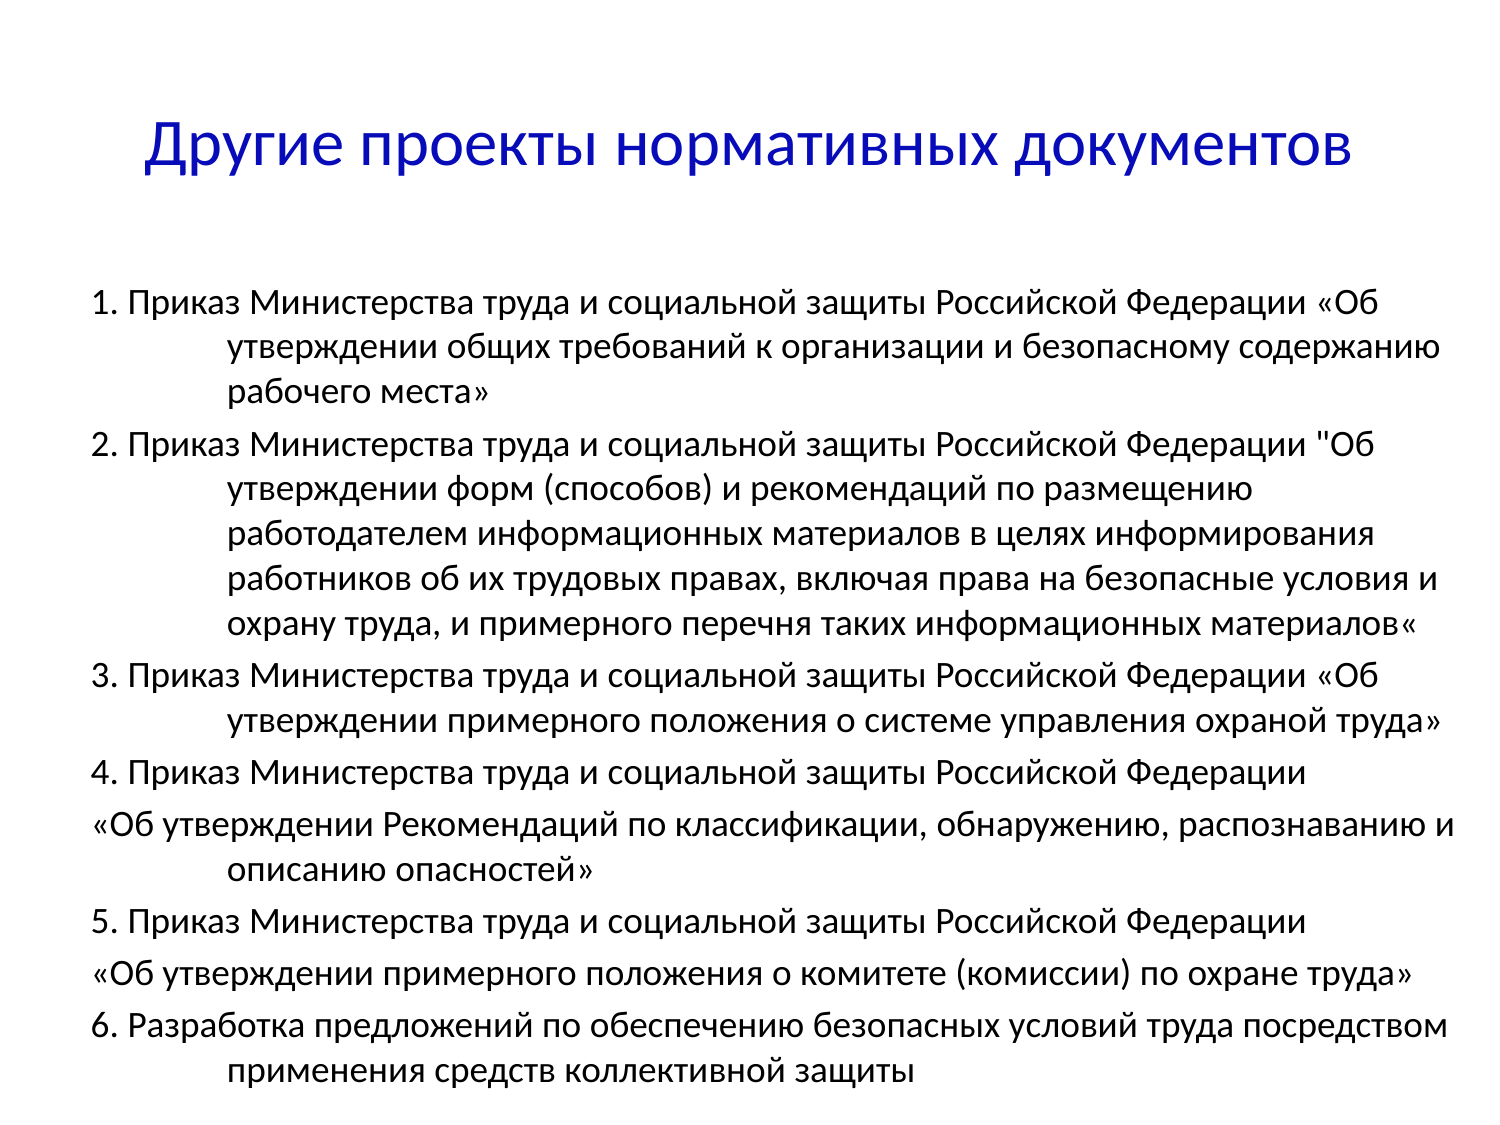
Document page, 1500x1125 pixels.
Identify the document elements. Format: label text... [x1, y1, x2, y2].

text_box Другие проекты нормативных документов [75, 45, 1425, 233]
text_box 1. Приказ Министерства труда и социальной защиты Российской Федерации «Об утверждении общих требований к организации и безопасному содержанию рабочего места» 2. Приказ Министерства труда и социальной защиты Российской Федерации "Об утверждении форм (способов) и рекомендаций по размещению работодателем информационных материалов в целях информирования работников об их трудовых правах, включая права на безопасные условия и охрану труда, и примерного перечня таких информационных материалов« 3. Приказ Министерства труда и социальной защиты Российской Федерации «Об утверждении примерного положения о системе управления охраной труда» 4. Приказ Министерства труда и социальной защиты Российской Федерации «Об утверждении Рекомендаций по классификации, обнаружению, распознаванию и описанию опасностей» 5. Приказ Министерства труда и социальной защиты Российской Федерации «Об утверждении примерного положения о комитете (комиссии) по охране труда» 6. Разработка предложений по обеспечению безопасных условий труда посредством применения средств коллективной защиты [75, 269, 1500, 1125]
